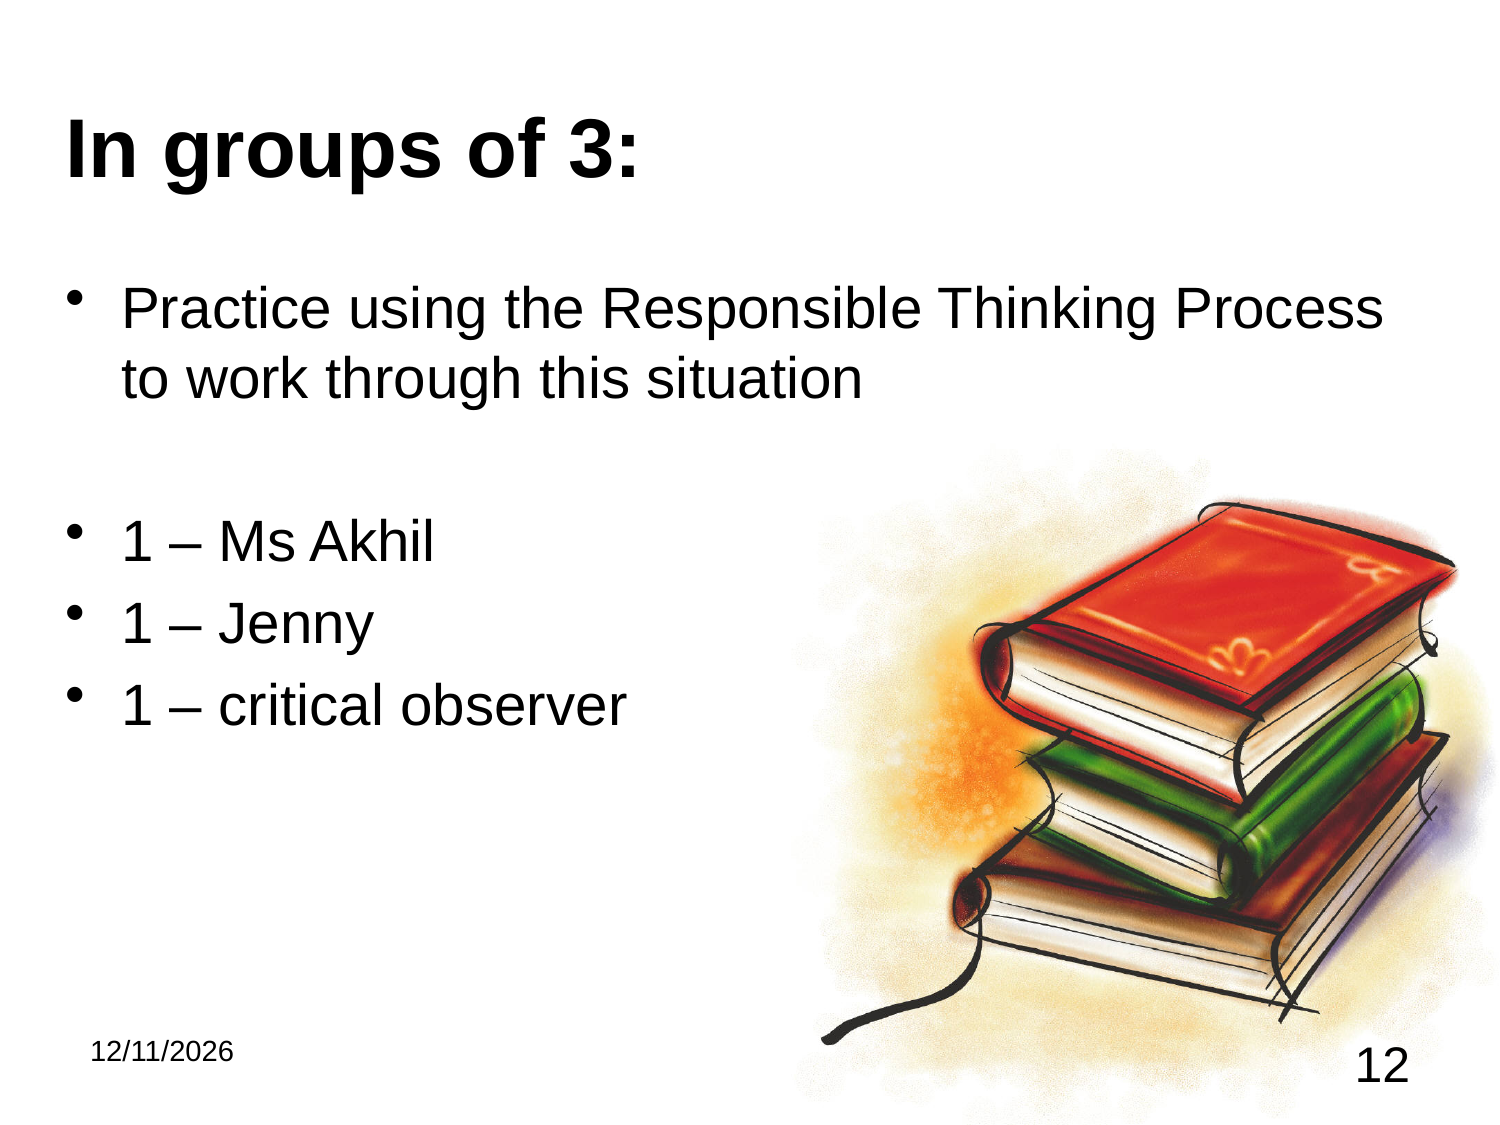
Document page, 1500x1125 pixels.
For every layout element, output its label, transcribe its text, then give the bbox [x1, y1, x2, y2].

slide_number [74, 1024, 426, 1103]
title In groups of 3: [49, 49, 1438, 238]
picture [774, 399, 1500, 1125]
slide_number 12 [1074, 1024, 1426, 1103]
list Practice using the Responsible Thinking Process to work through this situation 1 – Ms Akhil 1 – Jenny 1 – critical observer [49, 262, 1438, 1006]
